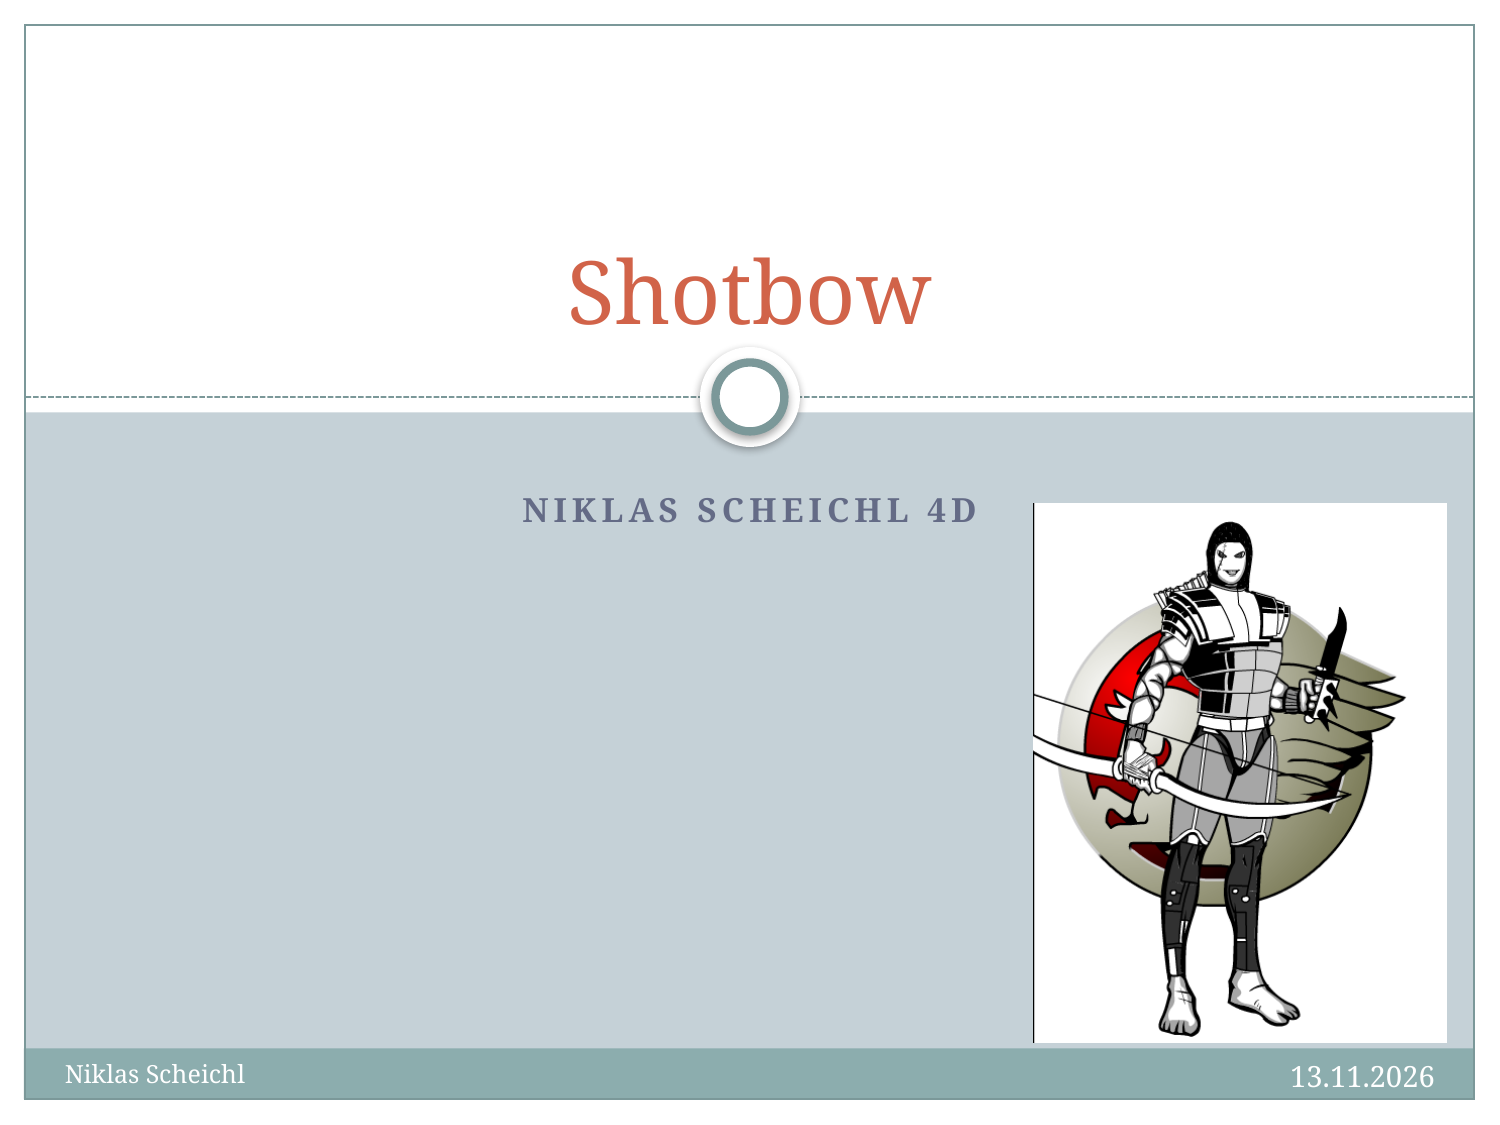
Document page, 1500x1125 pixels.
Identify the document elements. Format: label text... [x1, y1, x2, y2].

title Shotbow [112, 62, 1388, 350]
footer Niklas Scheichl [50, 1051, 638, 1112]
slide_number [950, 1050, 1450, 1111]
subtitle Niklas Scheichl 4d [225, 482, 1275, 770]
picture [1033, 503, 1448, 1044]
